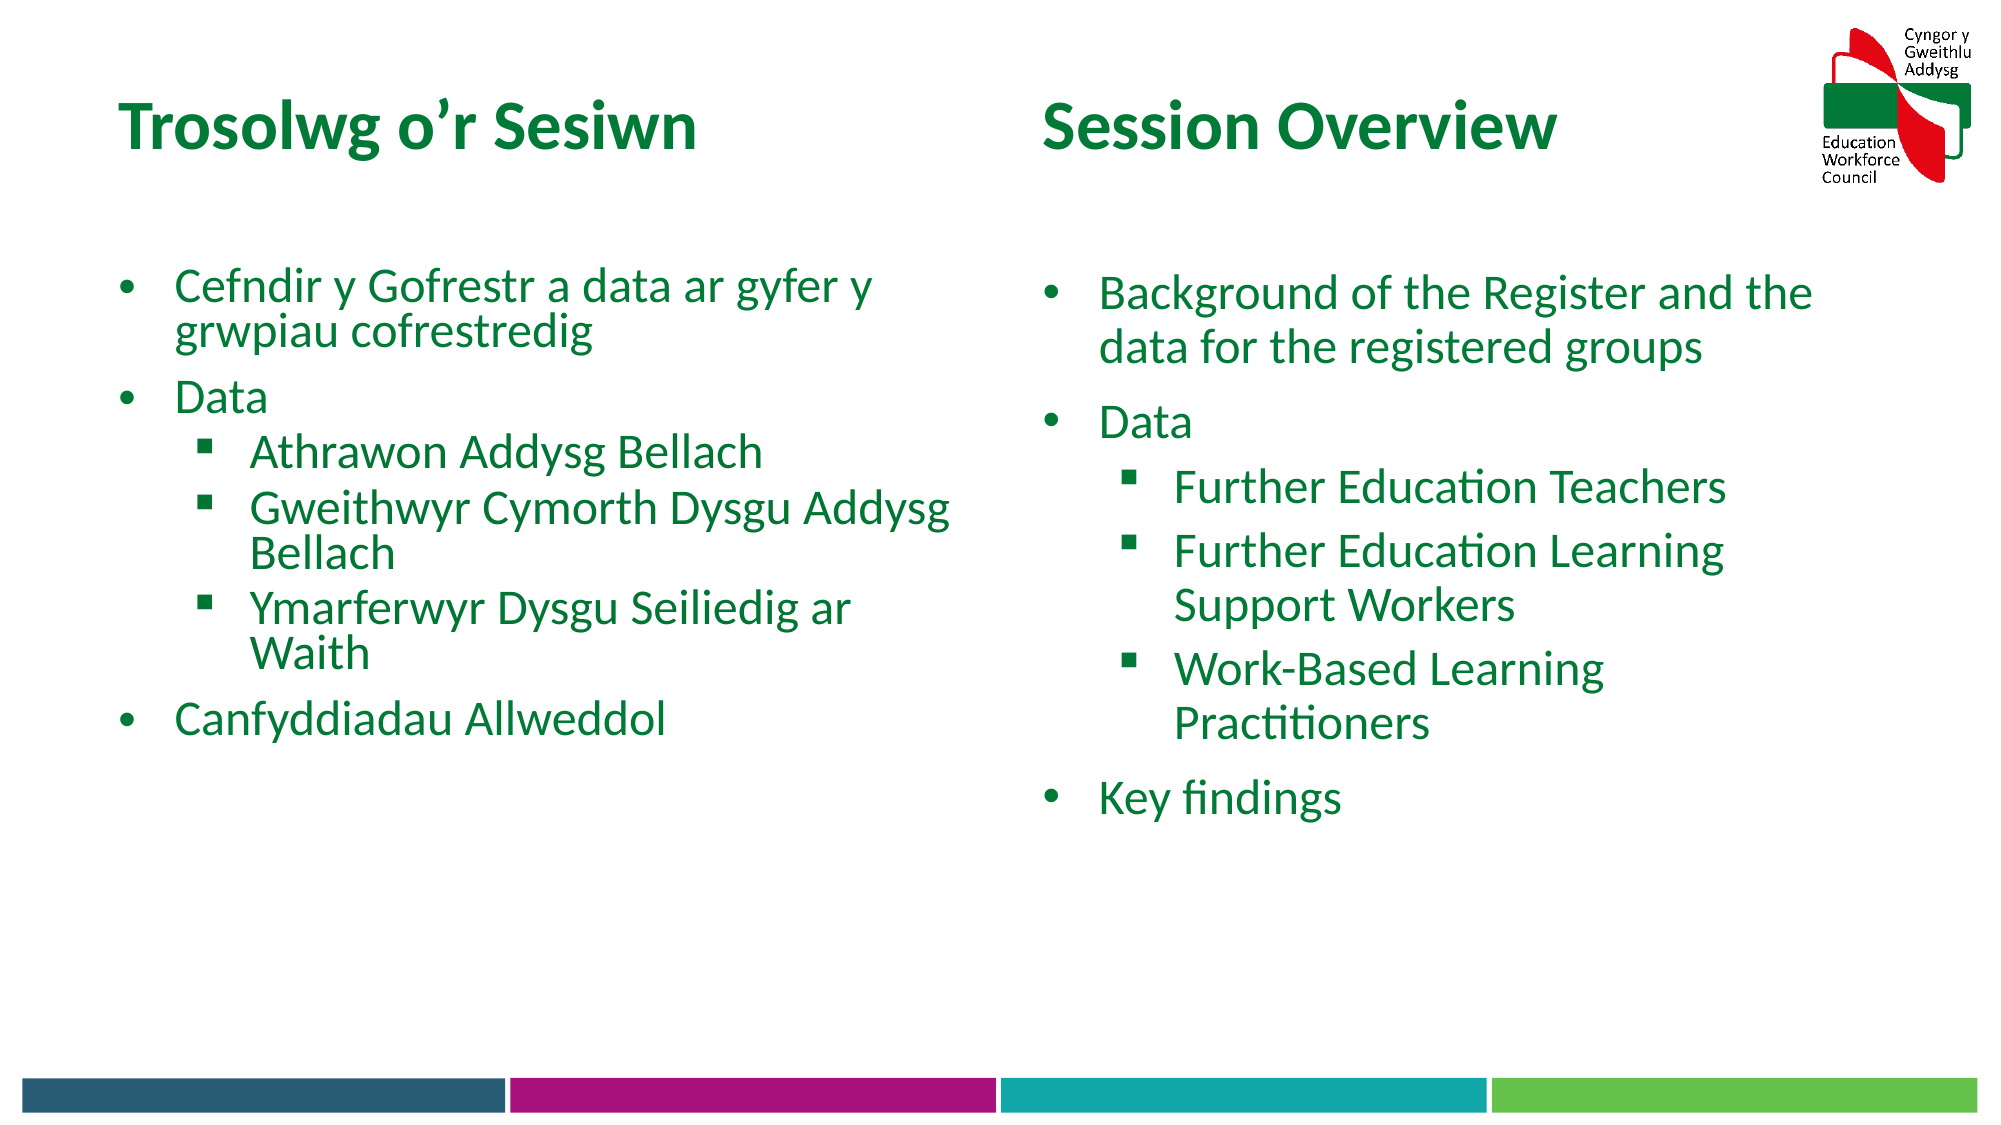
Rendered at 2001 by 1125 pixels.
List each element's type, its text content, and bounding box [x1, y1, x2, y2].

list Background of the Register and the data for the registered groups Data Further Education Teachers Further Education Learning Support Workers Work-Based Learning Practitioners Key findings [1027, 259, 1882, 979]
list Trosolwg o’r Sesiwn [103, 81, 973, 217]
list Cefndir y Gofrestr a data ar gyfer y grwpiau cofrestredig Data Athrawon Addysg Bellach Gweithwyr Cymorth Dysgu Addysg Bellach Ymarferwyr Dysgu Seiliedig ar Waith Canfyddiadau Allweddol [103, 259, 973, 979]
list Session Overview [1027, 81, 1897, 217]
picture [1822, 28, 1971, 183]
